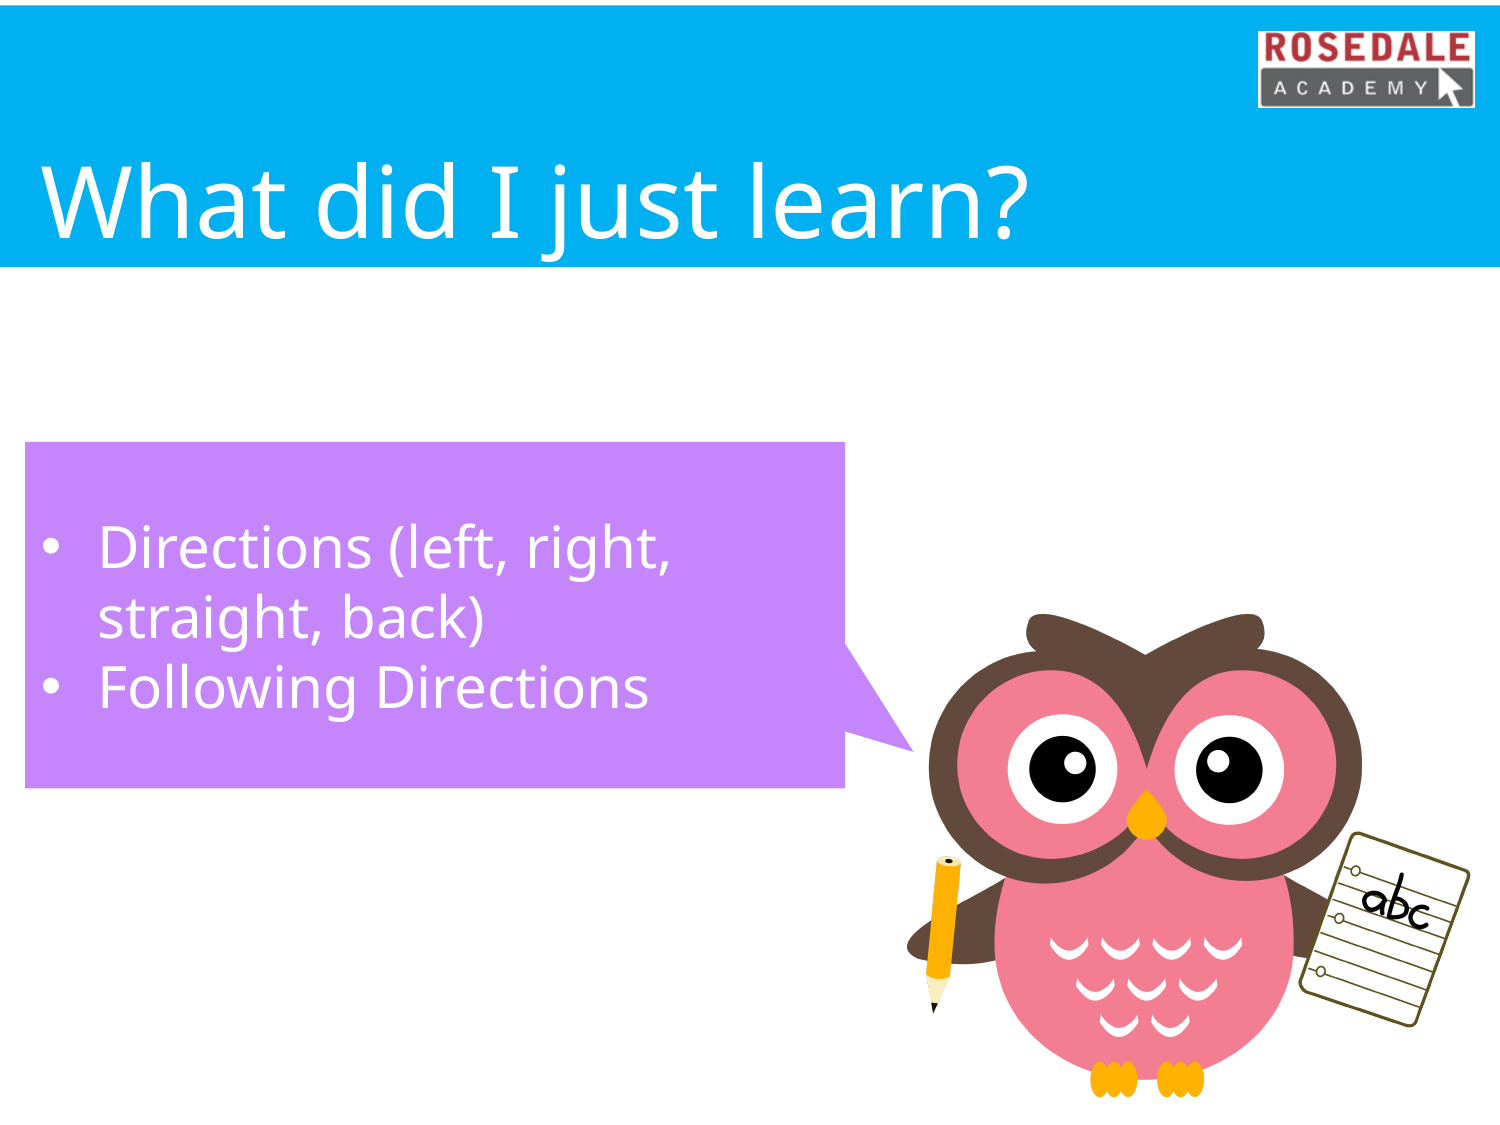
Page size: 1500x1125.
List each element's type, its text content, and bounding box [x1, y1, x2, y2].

picture [904, 609, 1473, 1100]
text_box Directions (left, right, straight, back) Following Directions [25, 441, 904, 789]
text_box [0, 4, 1500, 268]
text_box What did I just learn? [25, 130, 1388, 266]
picture [1259, 32, 1474, 107]
